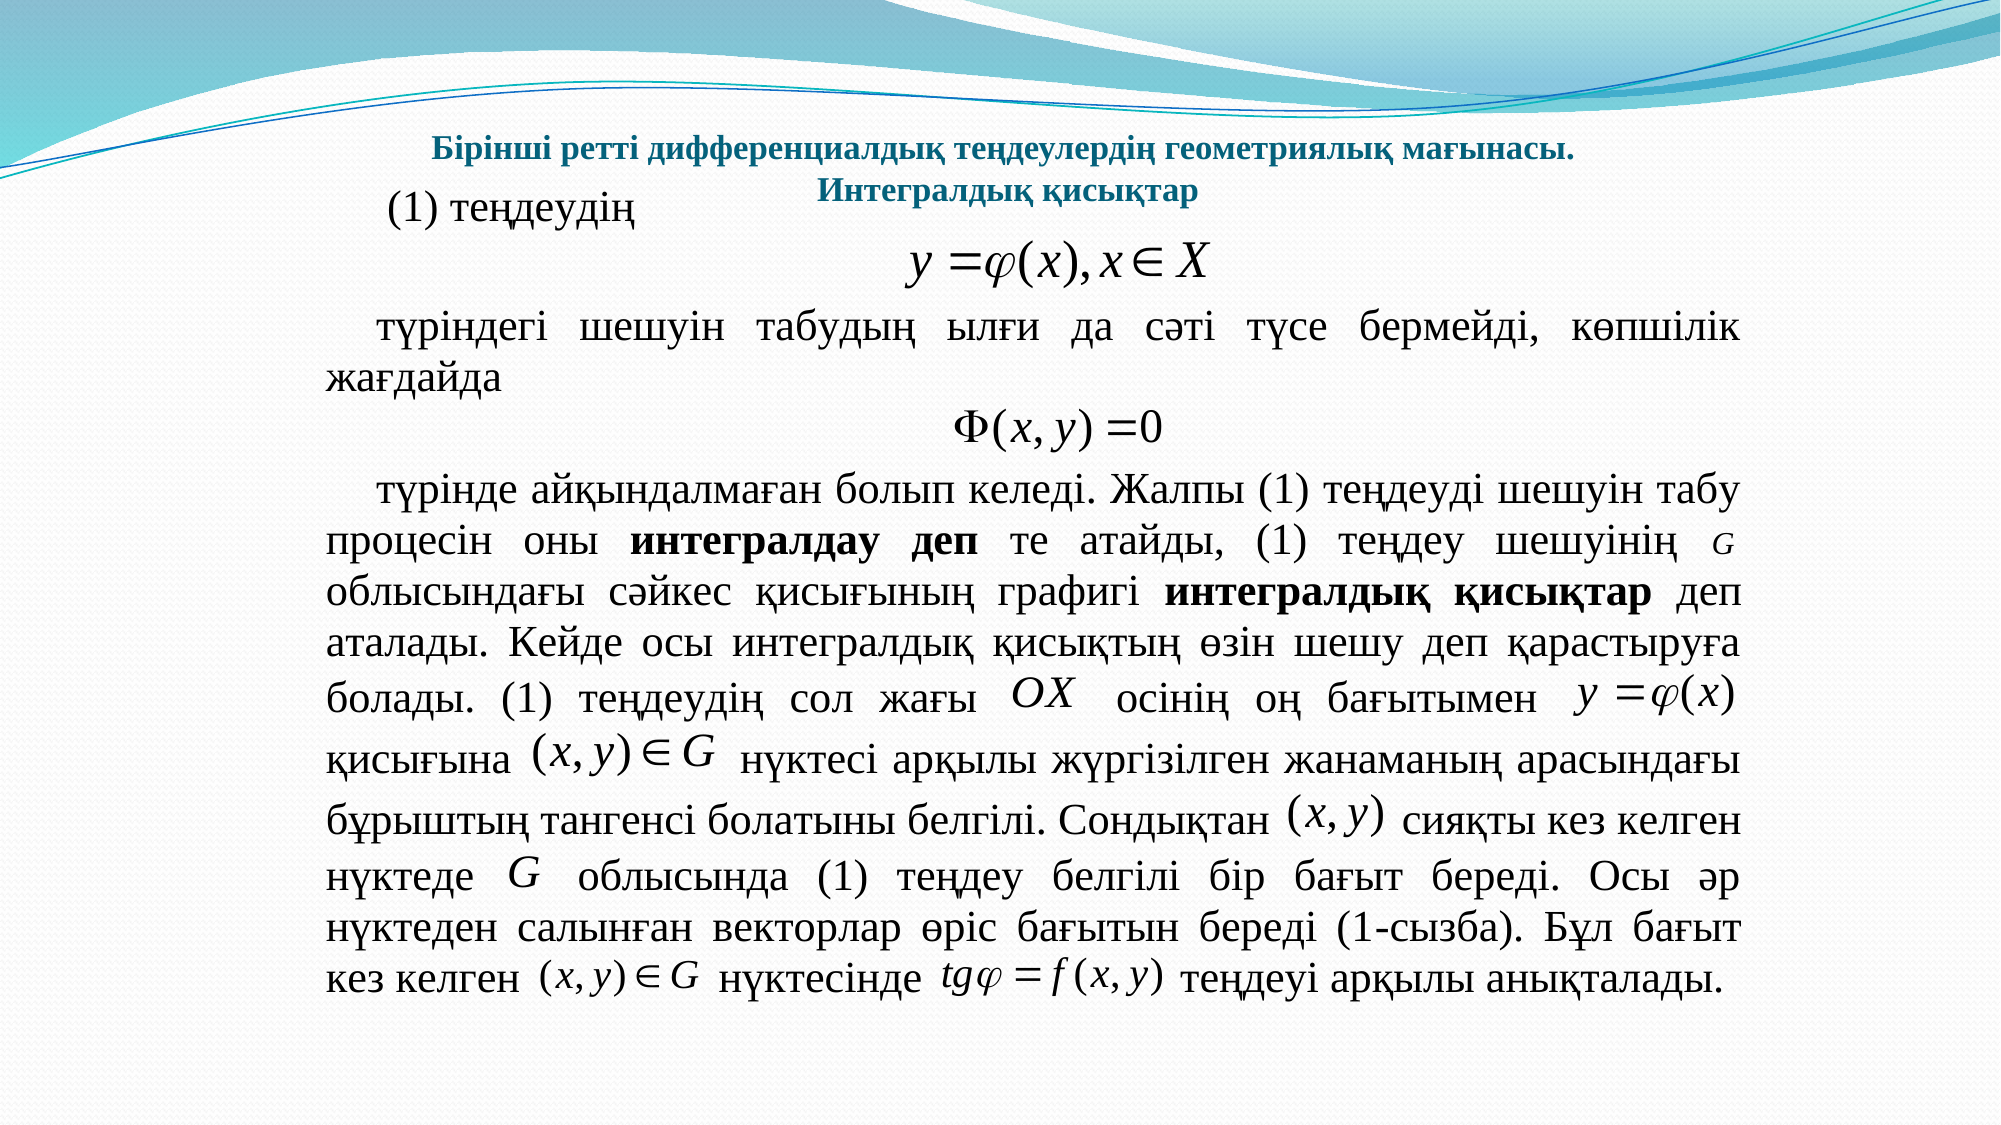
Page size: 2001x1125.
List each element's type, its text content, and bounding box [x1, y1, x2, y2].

title Бірінші ретті дифференциалдық теңдеулердің геометриялық мағынасы. Интегралдық қисықтар [99, 115, 1917, 303]
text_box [325, 180, 1743, 1125]
